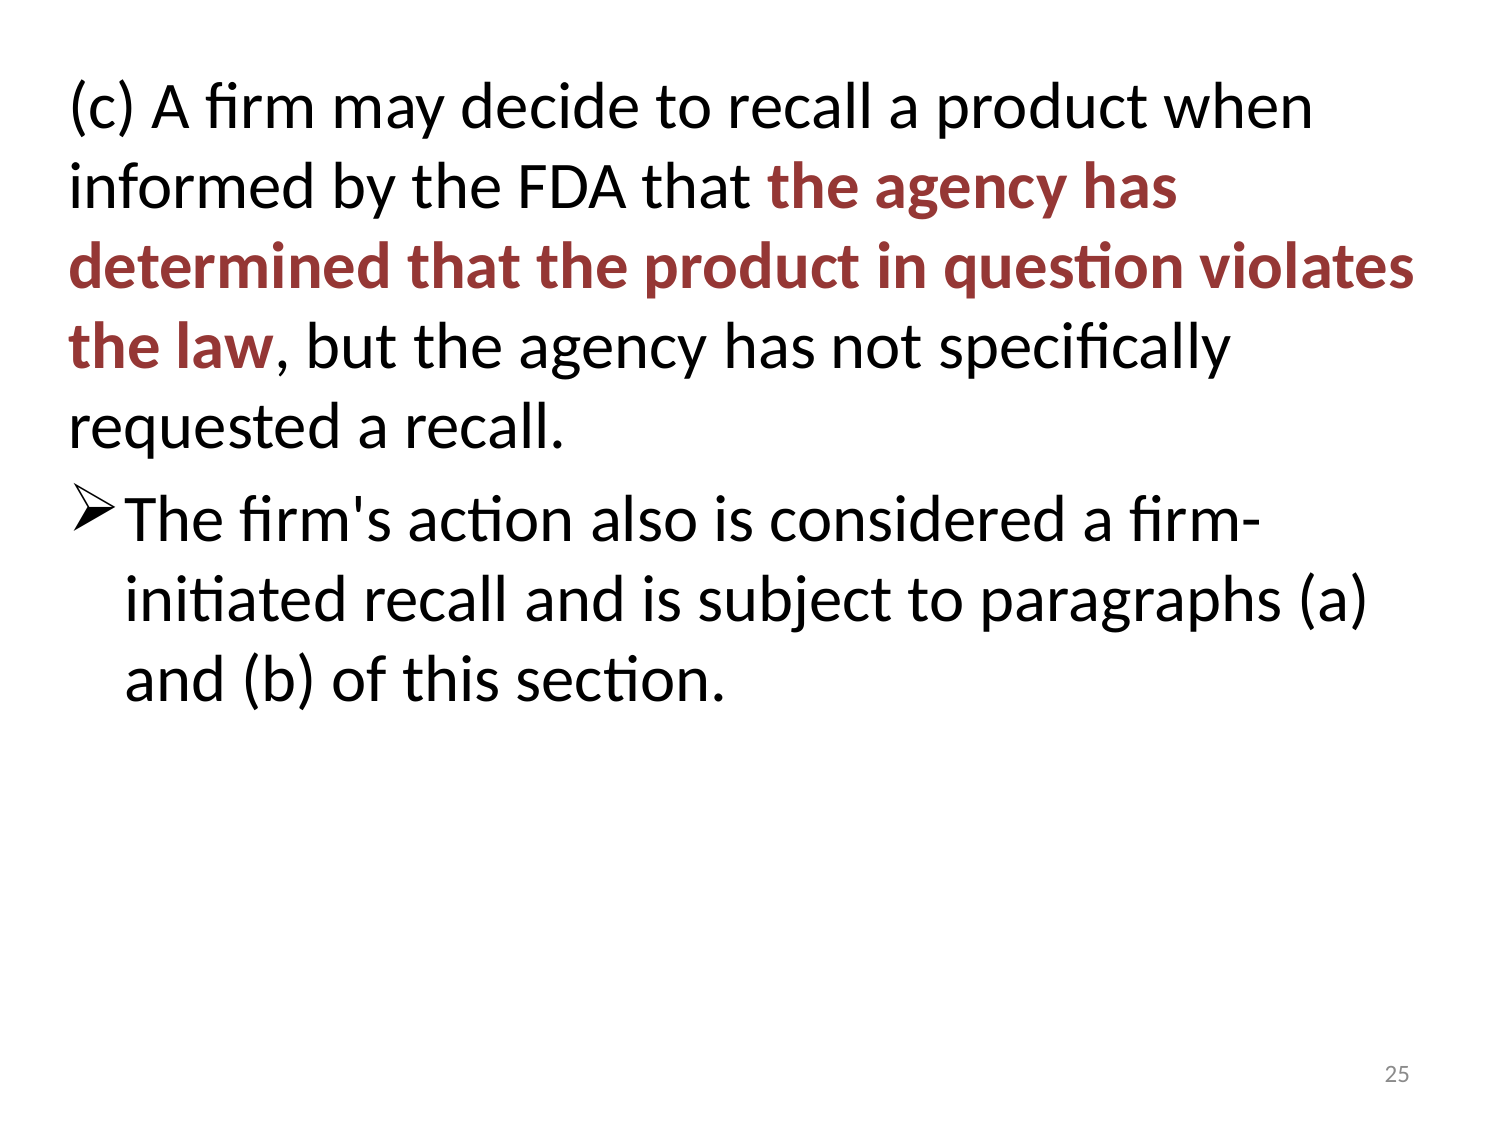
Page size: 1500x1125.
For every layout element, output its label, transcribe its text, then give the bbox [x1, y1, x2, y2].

list (c) A firm may decide to recall a product when informed by the FDA that the agency has determined that the product in question violates the law, but the agency has not specifically requested a recall. The firm's action also is considered a firm-initiated recall and is subject to paragraphs (a) and (b) of this section. [53, 54, 1471, 1047]
slide_number 25 [1074, 1042, 1425, 1103]
